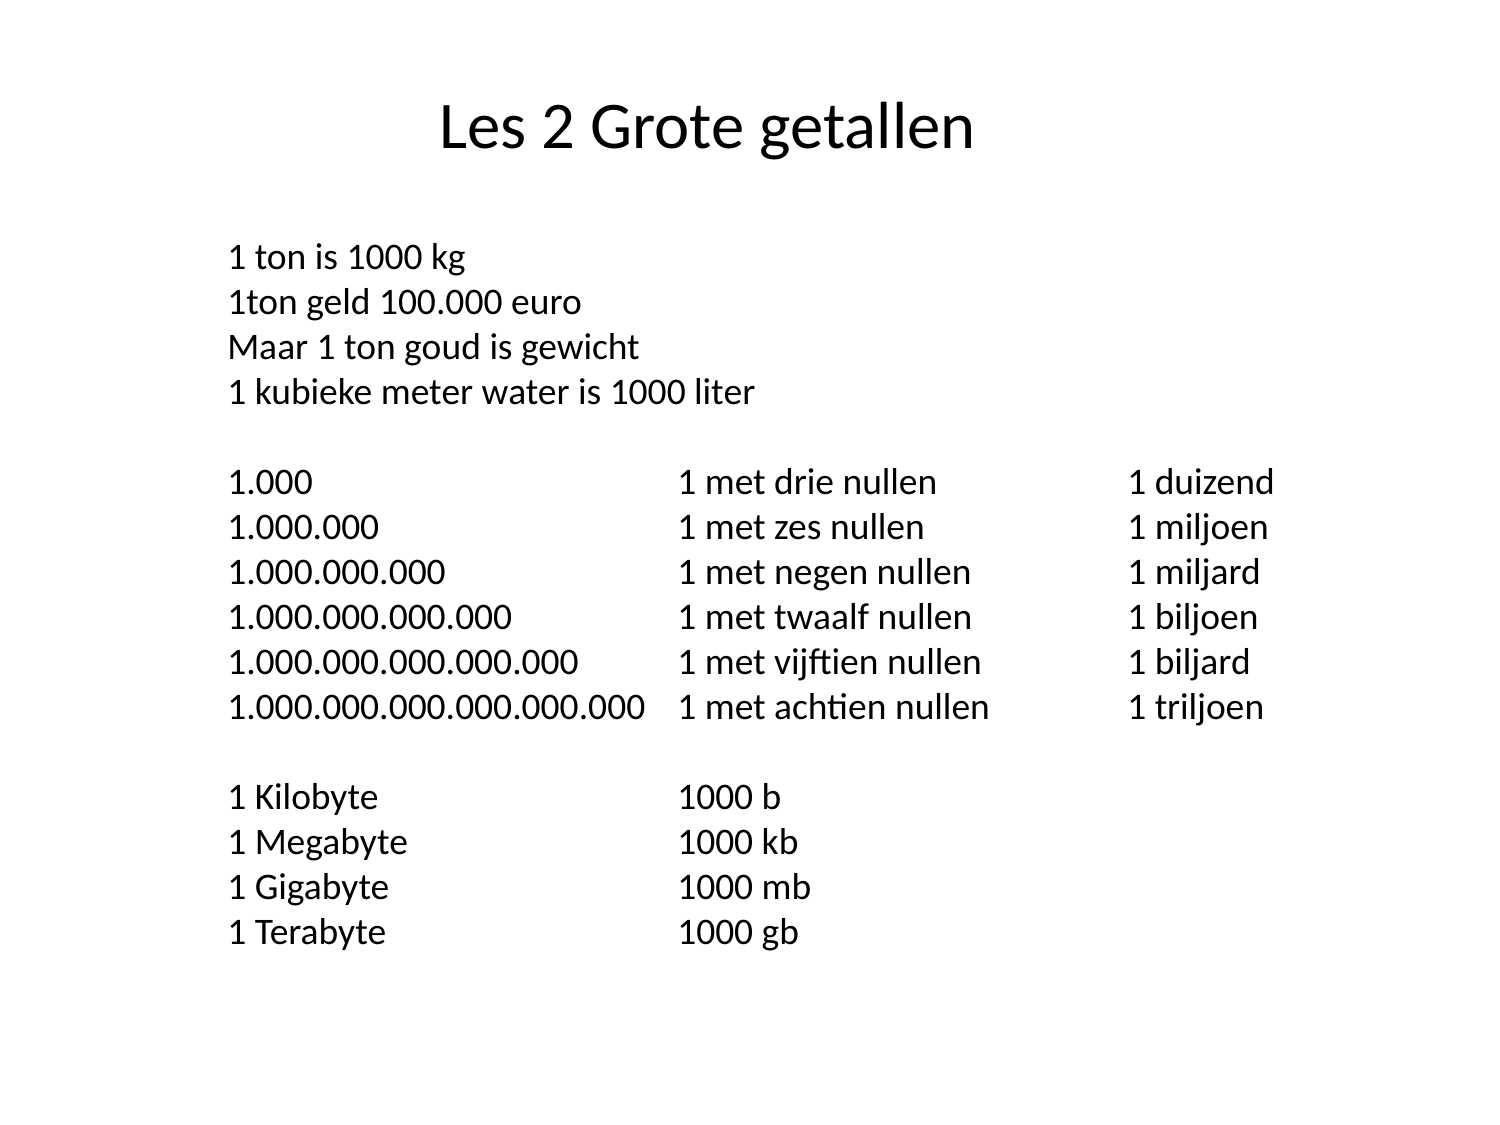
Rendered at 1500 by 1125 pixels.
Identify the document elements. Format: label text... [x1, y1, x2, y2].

text_box Les 2 Grote getallen [425, 74, 1138, 170]
text_box 1 ton is 1000 kg 1ton geld 100.000 euro Maar 1 ton goud is gewicht 1 kubieke meter water is 1000 liter 1.000 1 met drie nullen 1 duizend 1.000.000 1 met zes nullen 1 miljoen 1.000.000.000 1 met negen nullen 1 miljard 1.000.000.000.000 1 met twaalf nullen 1 biljoen 1.000.000.000.000.000 1 met vijftien nullen 1 biljard 1.000.000.000.000.000.000 1 met achtien nullen 1 triljoen 1 Kilobyte 1000 b 1 Megabyte 1000 kb 1 Gigabyte 1000 mb 1 Terabyte 1000 gb [212, 224, 1388, 1050]
